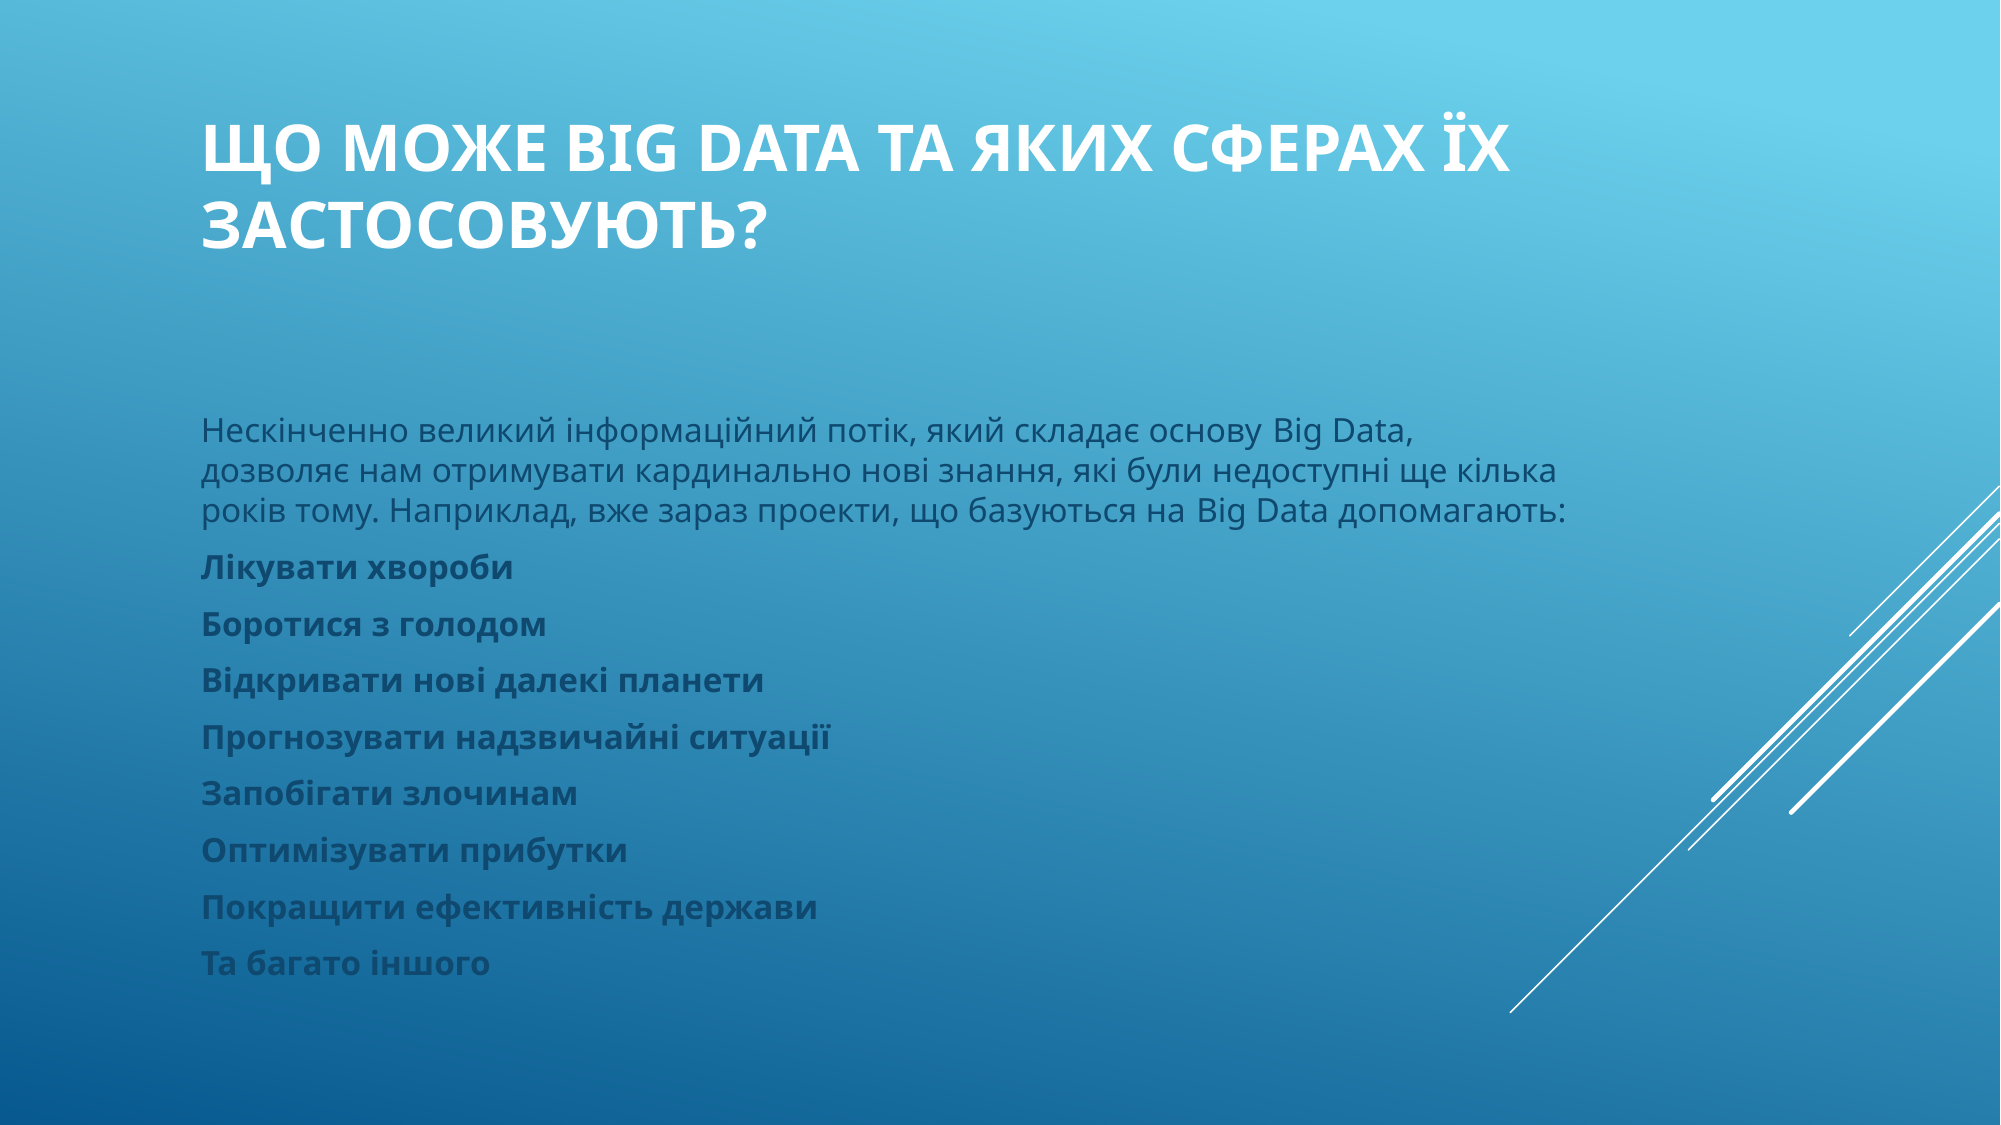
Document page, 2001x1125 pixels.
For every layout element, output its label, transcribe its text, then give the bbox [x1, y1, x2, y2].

list Нескінченно великий інформаційний потік, який складає основу Big Data, дозволяє нам отримувати кардинально нові знання, які були недоступні ще кілька років тому. Наприклад, вже зараз проекти, що базуються на Big Data допомагають: Лікувати хвороби Боротися з голодом Відкривати нові далекі планети Прогнозувати надзвичайні ситуації Запобігати злочинам Оптимізувати прибутки Покращити ефективність держави Та багато іншого [185, 399, 1586, 993]
title Що може Big Data та яких сферах їх застосовують? [185, 99, 1586, 347]
